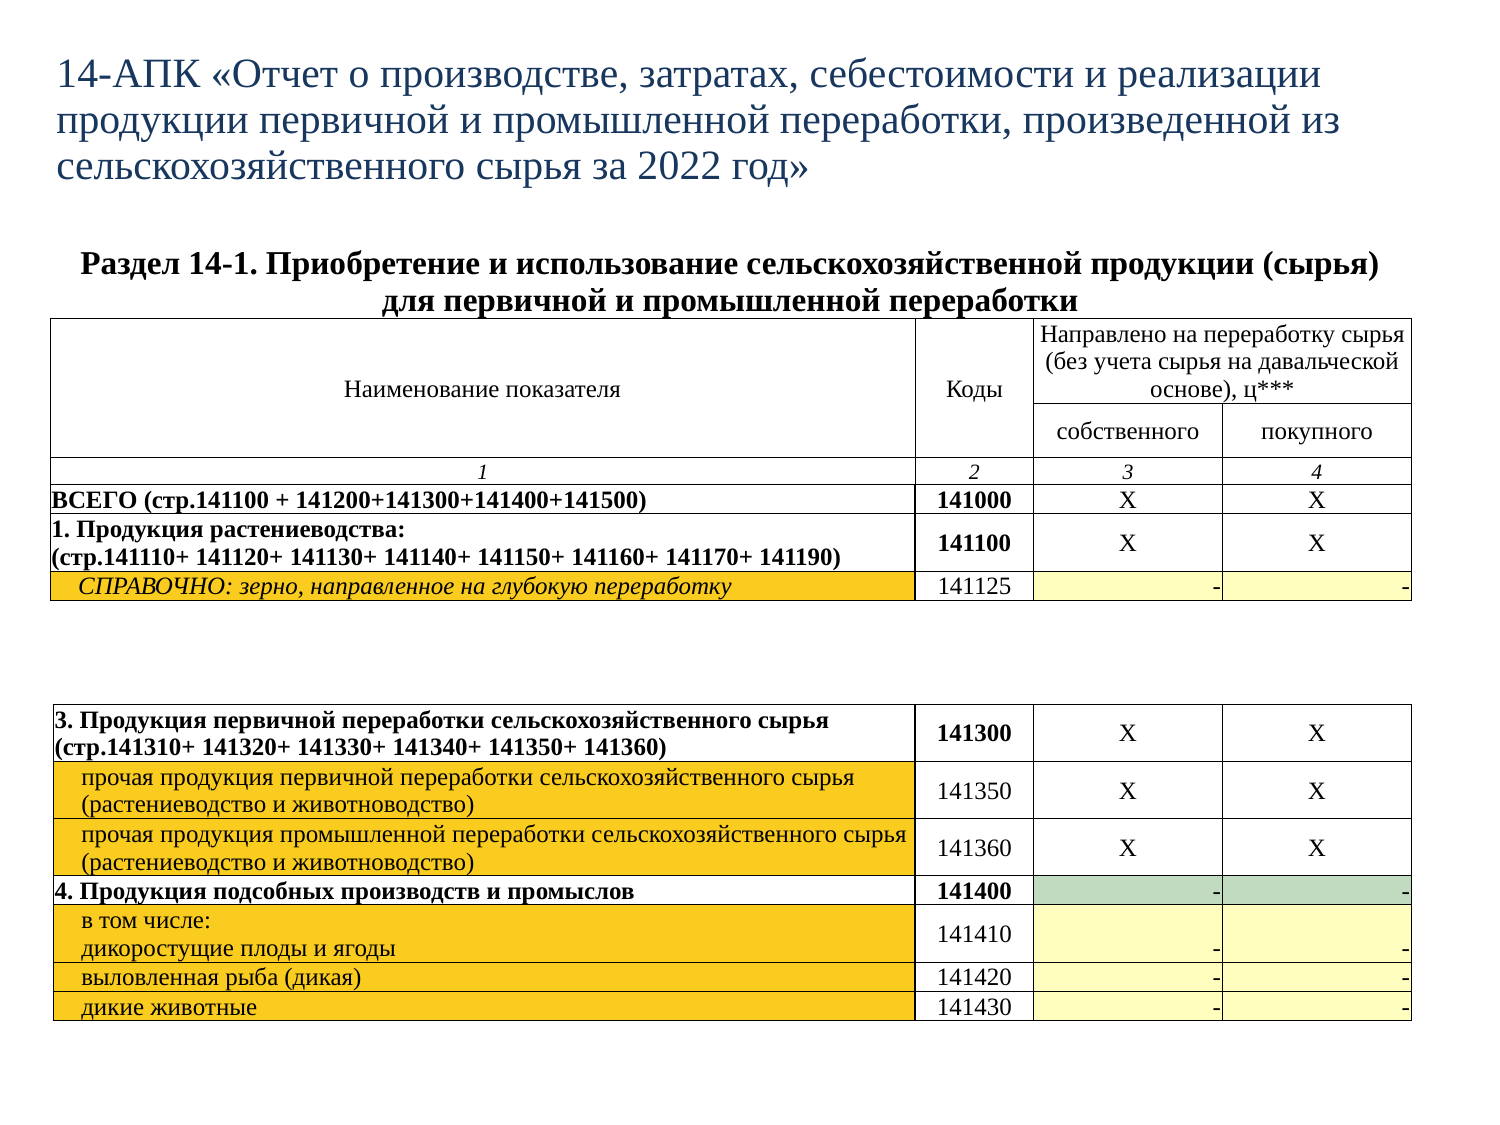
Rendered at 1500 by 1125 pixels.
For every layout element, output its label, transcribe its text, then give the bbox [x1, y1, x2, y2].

table_header 141300 [916, 705, 1033, 761]
table_cell прочая продукция первичной переработки сельскохозяйственного сырья (растениеводство и животноводство) [54, 762, 914, 818]
table_cell дикие животные [54, 992, 914, 1020]
table_cell прочая продукция промышленной переработки сельскохозяйственного сырья (растениеводство и животноводство) [54, 819, 914, 875]
table_cell 141400 [916, 876, 1033, 904]
table_cell 141410 [916, 905, 1033, 962]
table_cell - [1223, 905, 1411, 962]
text_box 14-АПК «Отчет о производстве, затратах, себестоимости и реализации продукции первичной и промышленной переработки, произведенной из сельскохозяйственного сырья за 2022 год» [41, 42, 1436, 1094]
table_cell 141350 [916, 762, 1033, 818]
table_header Х [1223, 705, 1411, 761]
table_cell - [1223, 963, 1411, 991]
table_cell - [1034, 905, 1222, 962]
table_cell 141420 [916, 963, 1033, 991]
table_cell - [1034, 992, 1222, 1020]
table_cell - [1223, 876, 1411, 904]
table_cell Х [1223, 819, 1411, 875]
table_cell 141430 [916, 992, 1033, 1020]
table_cell 141360 [916, 819, 1033, 875]
table_cell в том числе: дикоростущие плоды и ягоды [54, 905, 914, 962]
table_cell 4. Продукция подсобных производств и промыслов [54, 876, 914, 904]
table_cell - [1223, 992, 1411, 1020]
table_header 3. Продукция первичной переработки сельскохозяйственного сырья (стр.141310+ 141320+ 141330+ 141340+ 141350+ 141360) [54, 705, 914, 761]
table_cell Х [1034, 762, 1222, 818]
table_header Х [1034, 705, 1222, 761]
table_cell Х [1034, 819, 1222, 875]
table_cell Х [1223, 762, 1411, 818]
table_cell - [1034, 963, 1222, 991]
table_cell выловленная рыба (дикая) [54, 963, 914, 991]
table_cell - [1034, 876, 1222, 904]
